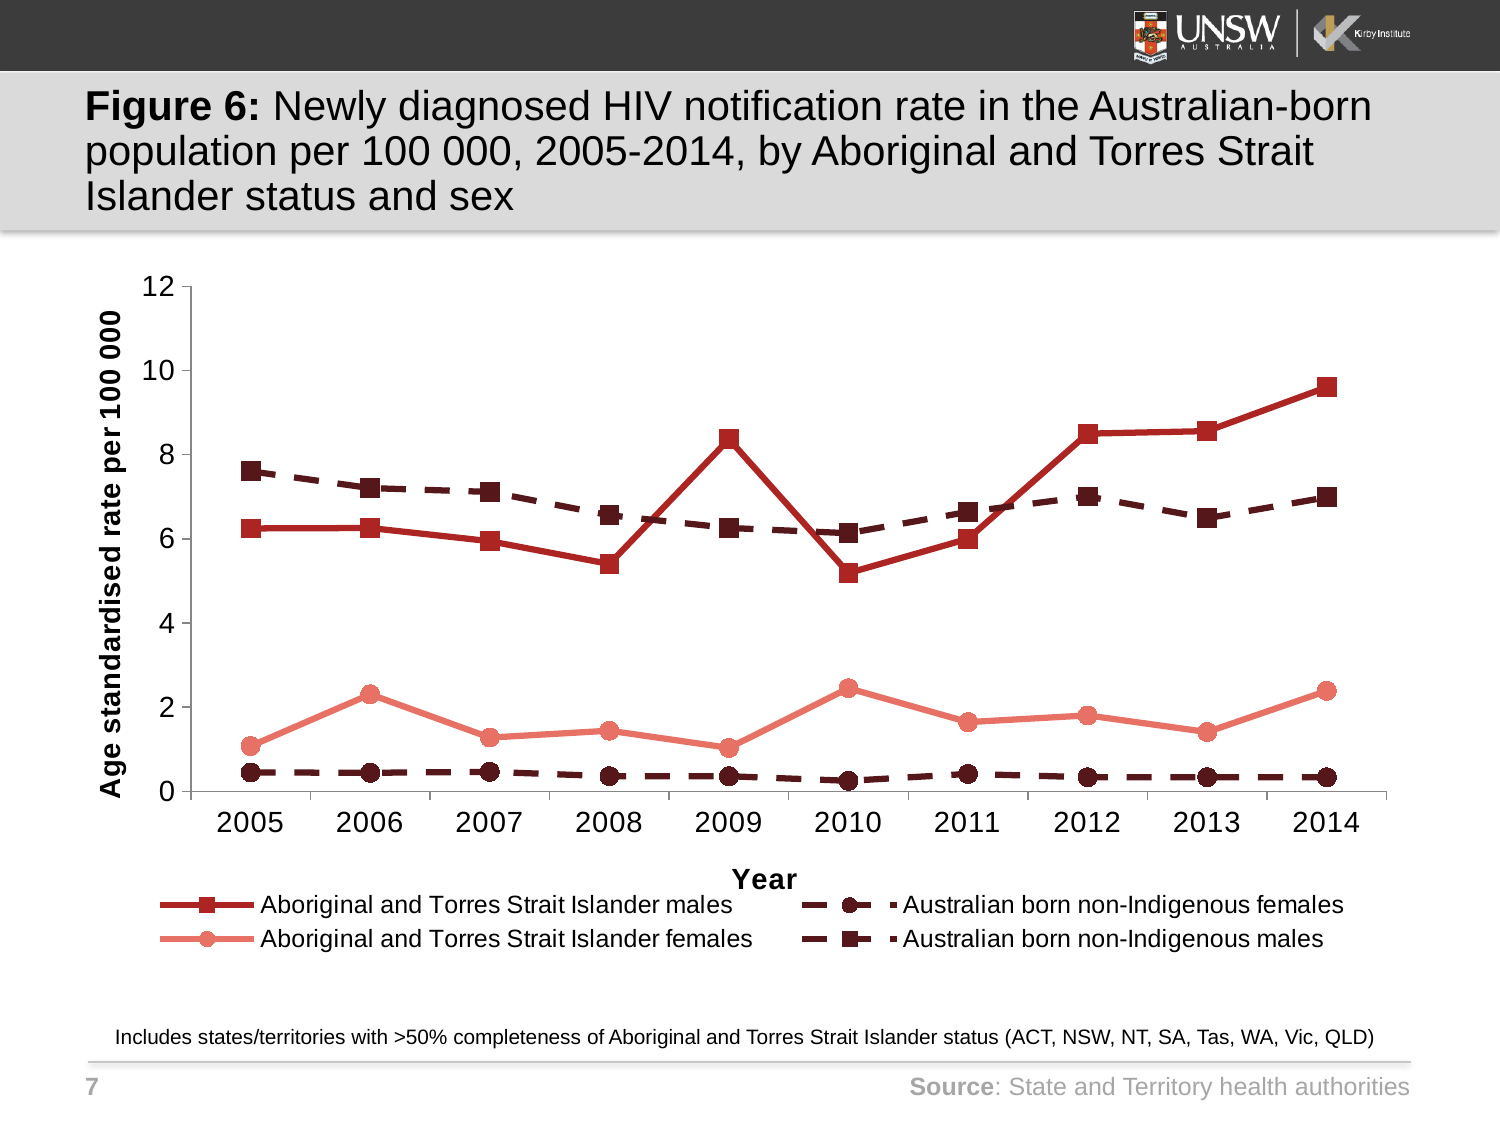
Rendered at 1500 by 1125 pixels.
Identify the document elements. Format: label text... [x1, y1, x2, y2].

picture [0, 0, 1500, 71]
title Figure 6: Newly diagnosed HIV notification rate in the Australian‑born population per 100 000, 2005-2014, by Aboriginal and Torres Strait Islander status and sex [85, 84, 1412, 216]
list Source: State and Territory health authorities [262, 1070, 1412, 1112]
chart [84, 262, 1412, 1023]
slide_number 7 [85, 1070, 195, 1112]
text_box Includes states/territories with >50% completeness of Aboriginal and Torres Strait Islander status (ACT, NSW, NT, SA, Tas, WA, Vic, QLD) [100, 1016, 1424, 1057]
